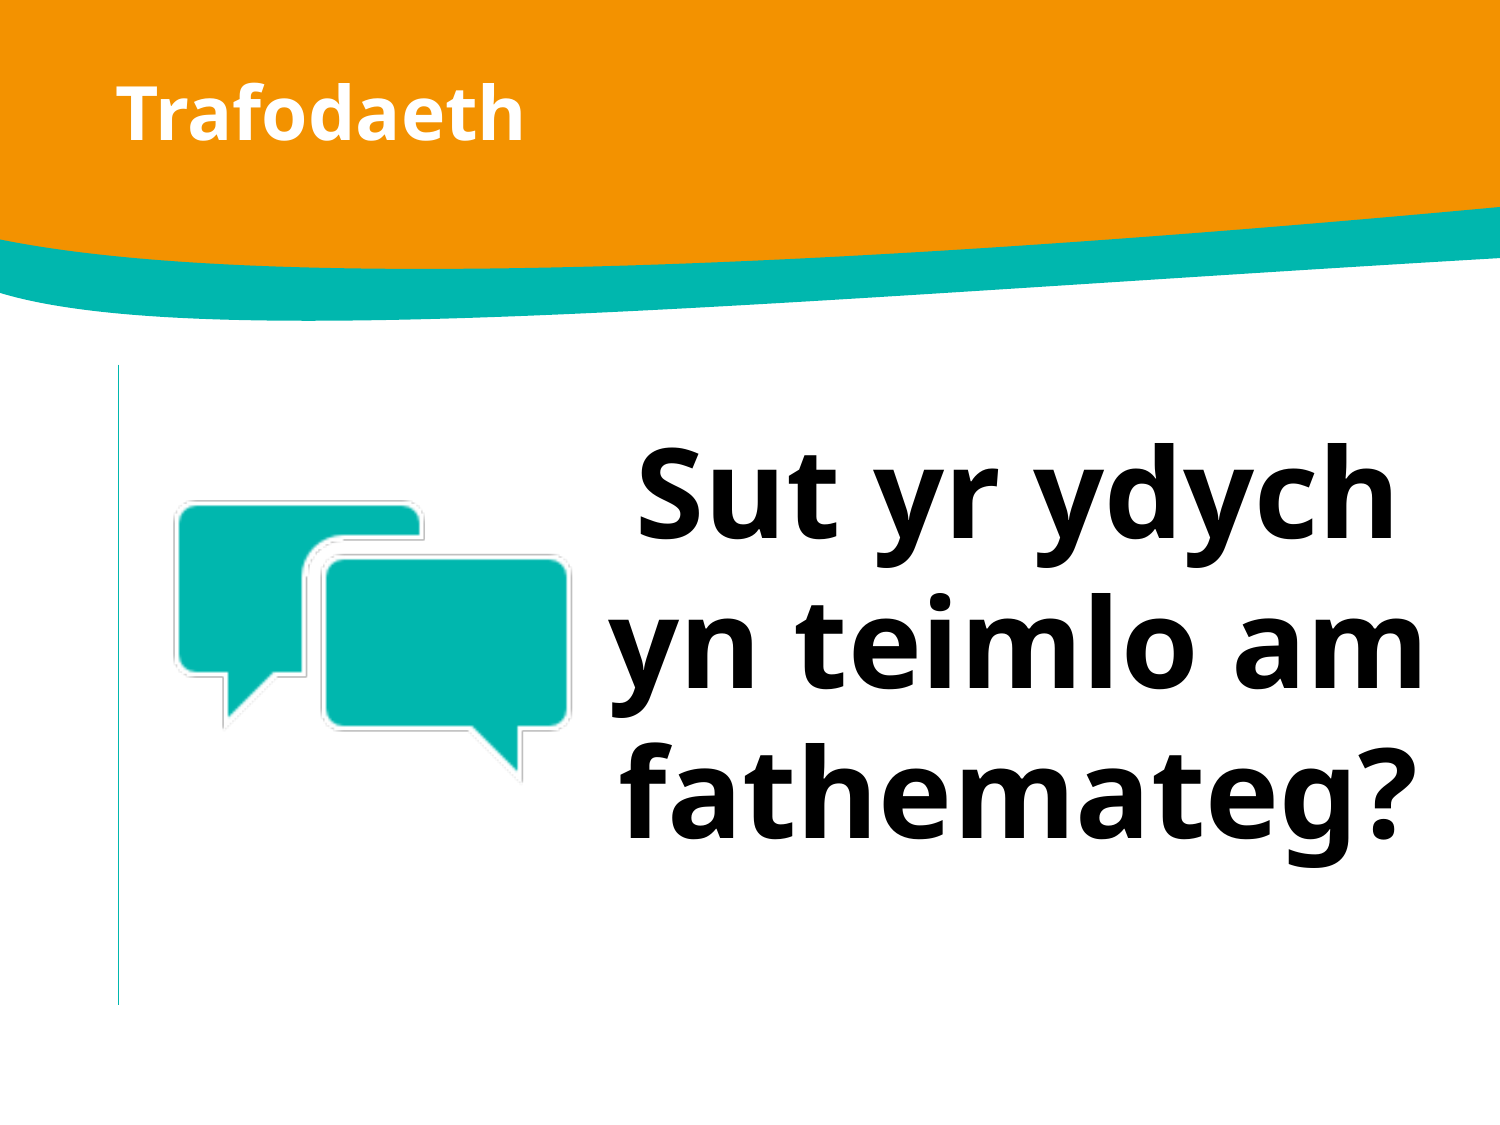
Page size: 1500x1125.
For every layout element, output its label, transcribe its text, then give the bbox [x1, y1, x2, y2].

text_box Sut yr ydych yn teimlo am fathemateg? [609, 406, 1450, 871]
list Trafodaeth [100, 67, 1411, 258]
picture [138, 406, 609, 876]
